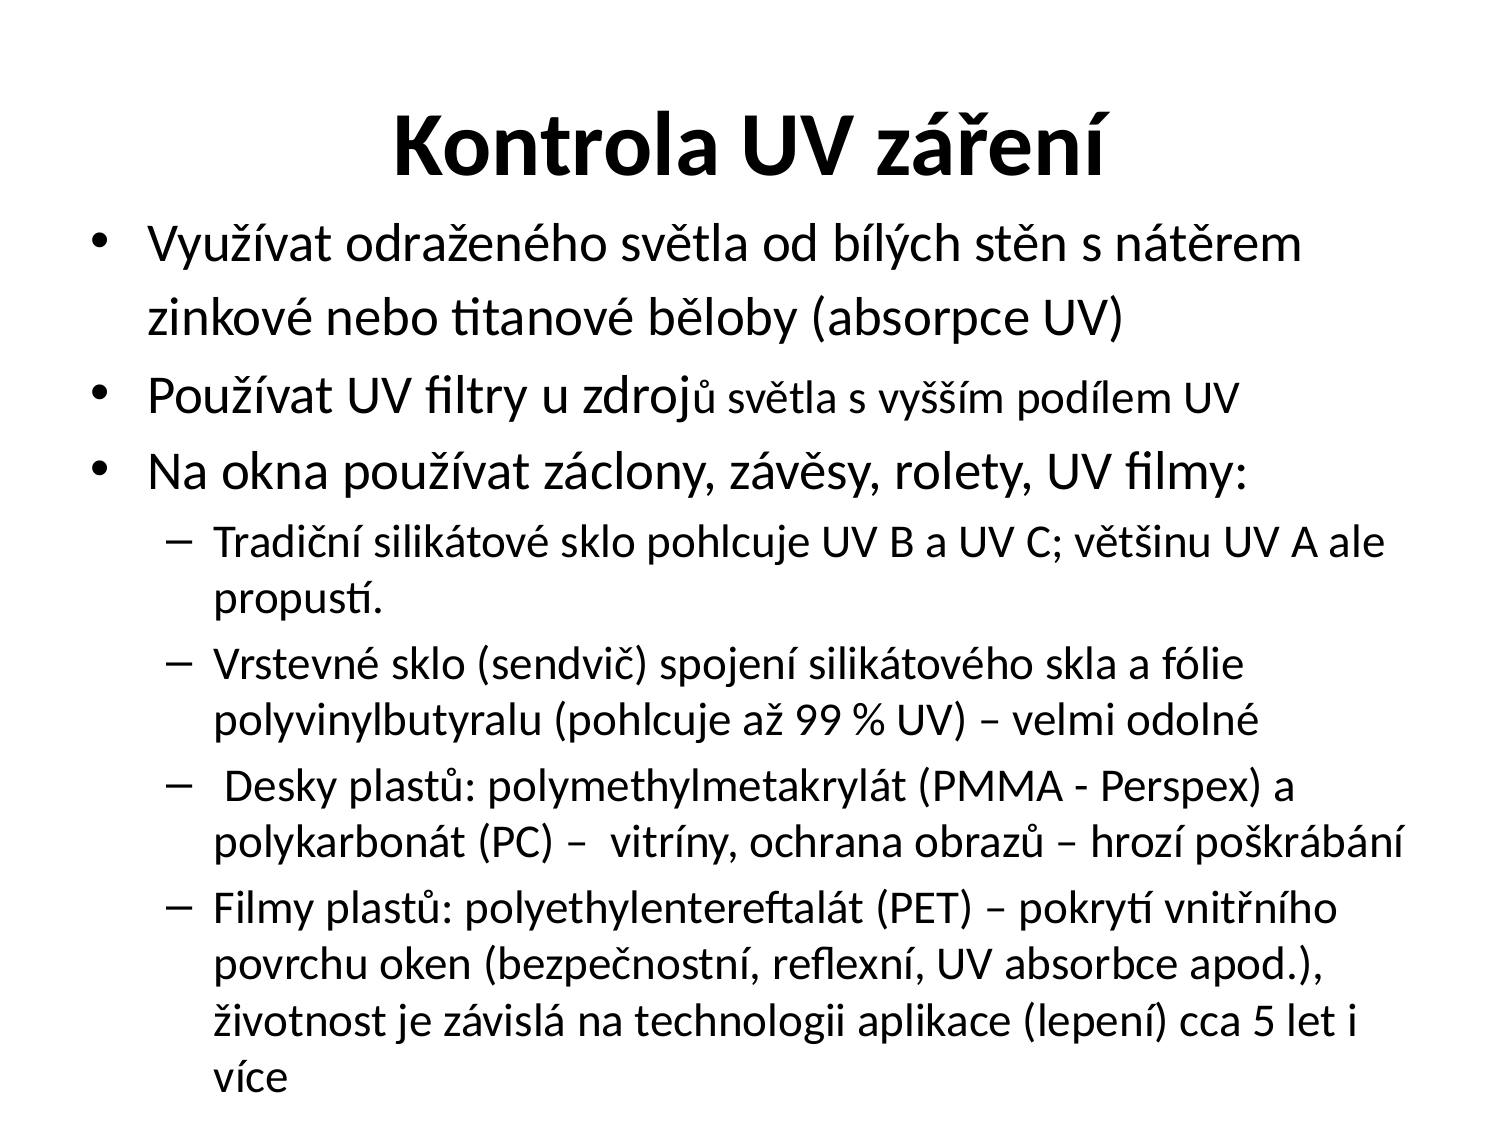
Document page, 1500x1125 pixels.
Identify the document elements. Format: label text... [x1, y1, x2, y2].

title Kontrola UV záření [75, 45, 1425, 199]
list Využívat odraženého světla od bílých stěn s nátěrem zinkové nebo titanové běloby (absorpce UV) Používat UV filtry u zdrojů světla s vyšším podílem UV Na okna používat záclony, závěsy, rolety, UV filmy: Tradiční silikátové sklo pohlcuje UV B a UV C; většinu UV A ale propustí. Vrstevné sklo (sendvič) spojení silikátového skla a fólie polyvinylbutyralu (pohlcuje až 99 % UV) – velmi odolné Desky plastů: polymethylmetakrylát (PMMA - Perspex) a polykarbonát (PC) – vitríny, ochrana obrazů – hrozí poškrábání Filmy plastů: polyethylentereftalát (PET) – pokrytí vnitřního povrchu oken (bezpečnostní, reflexní, UV absorbce apod.), životnost je závislá na technologii aplikace (lepení) cca 5 let i více [75, 199, 1425, 1125]
